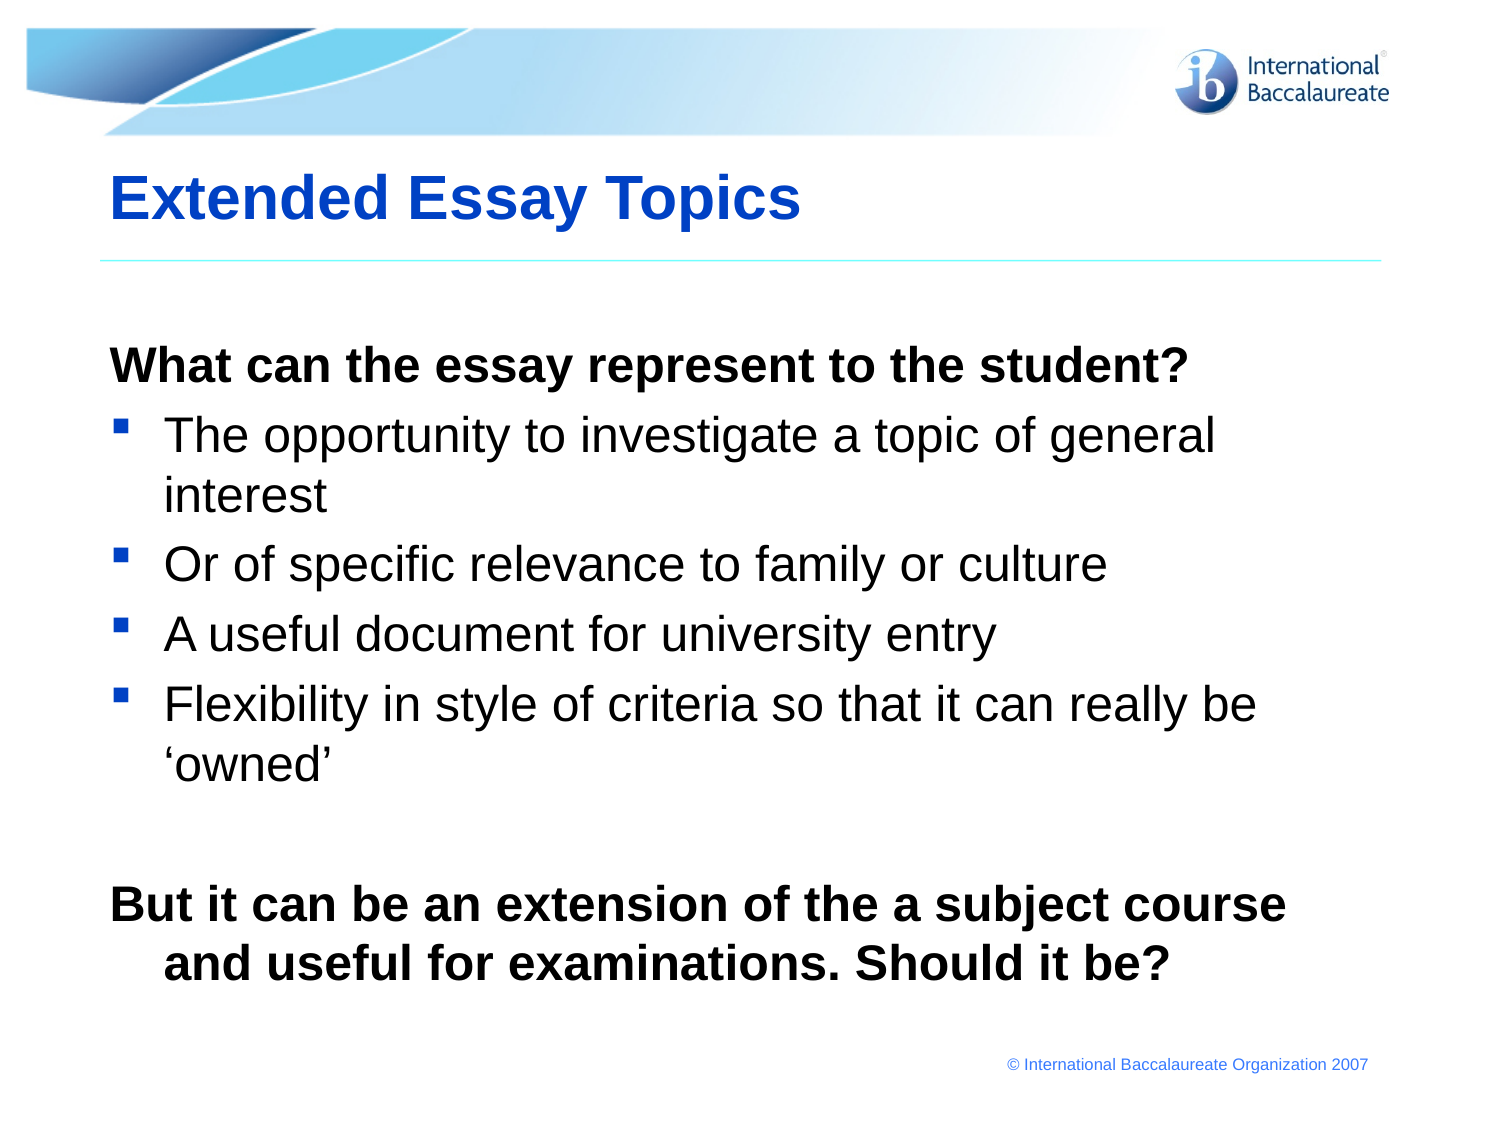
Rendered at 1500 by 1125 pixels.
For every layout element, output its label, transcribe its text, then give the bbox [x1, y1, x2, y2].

list What can the essay represent to the student? The opportunity to investigate a topic of general interest Or of specific relevance to family or culture A useful document for university entry Flexibility in style of criteria so that it can really be ‘owned’ But it can be an extension of the a subject course and useful for examinations. Should it be? [94, 324, 1385, 1000]
title Extended Essay Topics [94, 149, 1383, 261]
picture [24, 24, 1389, 142]
